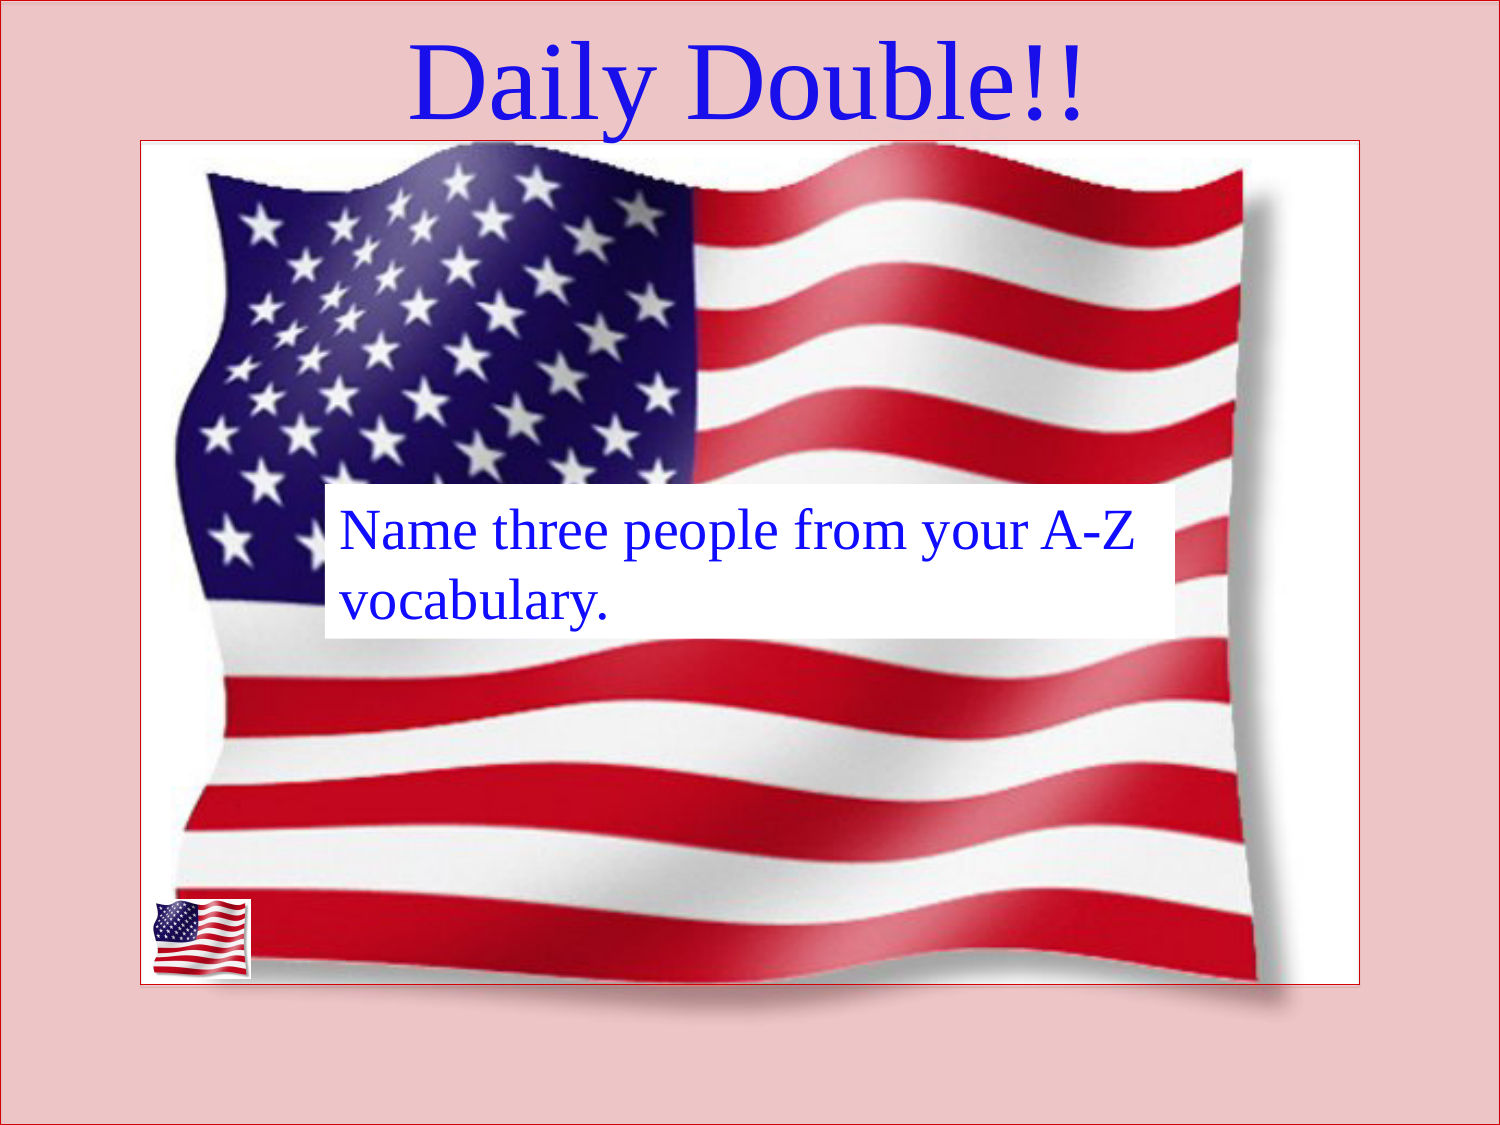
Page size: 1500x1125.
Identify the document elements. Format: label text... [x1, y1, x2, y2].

text_box [0, 0, 1500, 1125]
picture [137, 124, 1313, 1033]
text_box Daily Double!! [392, 0, 1108, 123]
